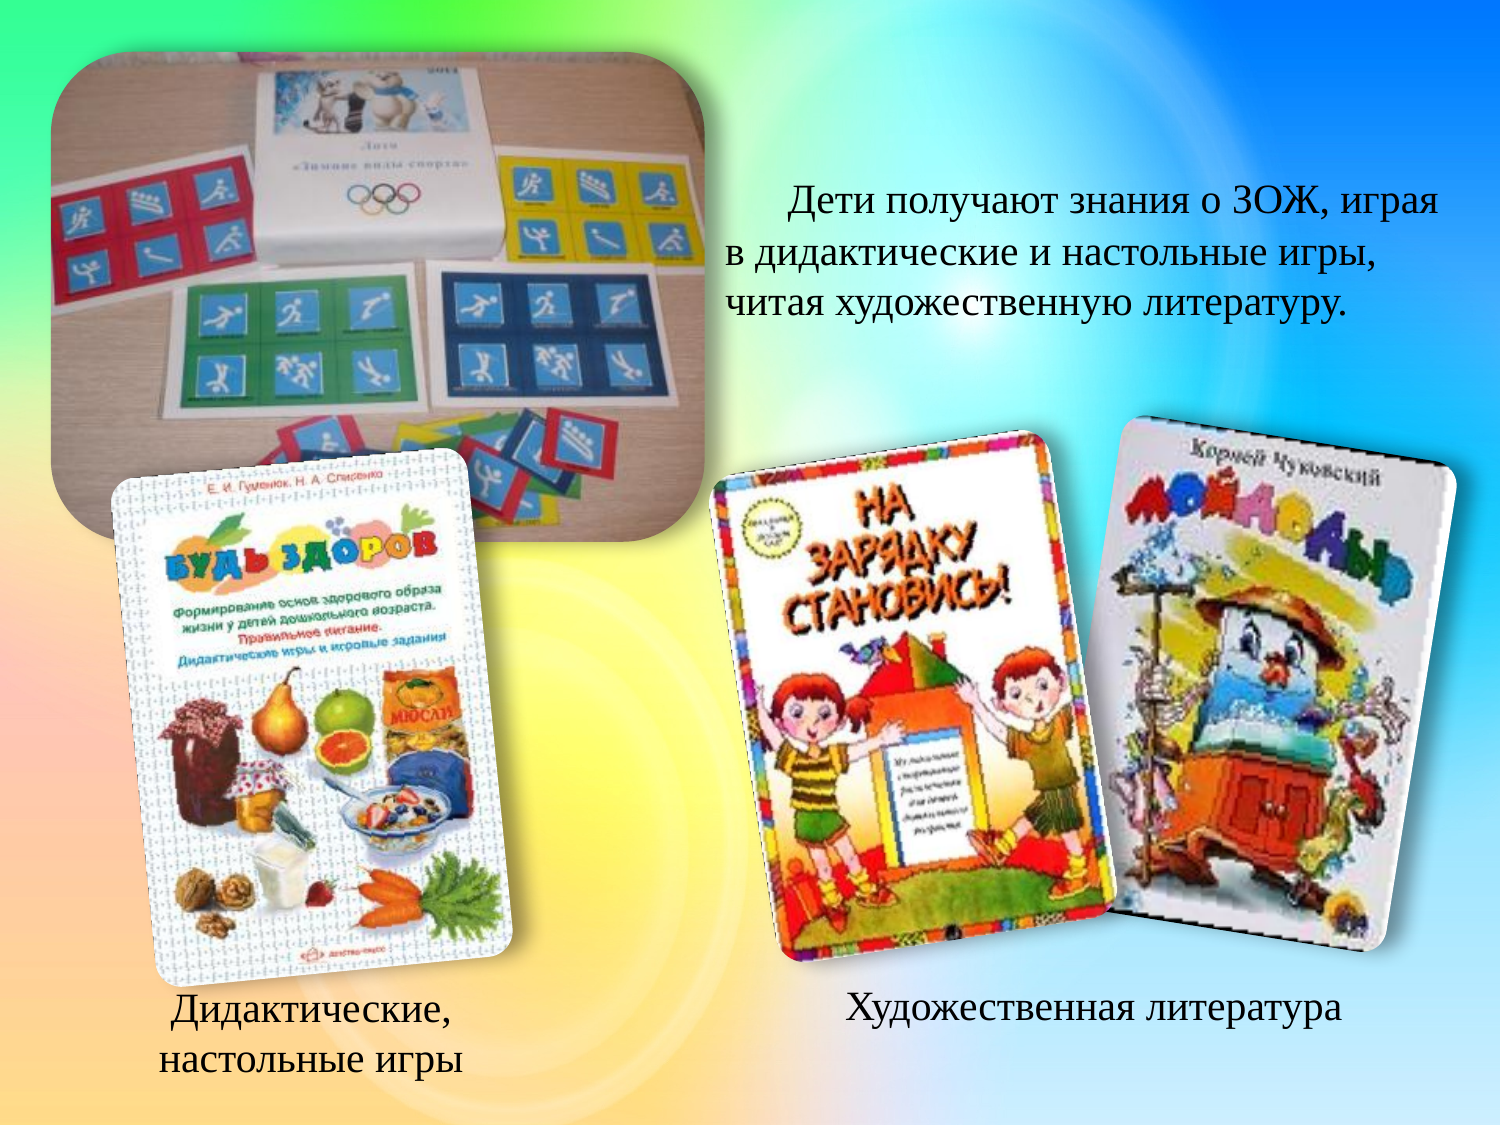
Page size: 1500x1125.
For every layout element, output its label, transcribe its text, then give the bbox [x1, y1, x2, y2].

text_box Дети получают знания о ЗОЖ, играя в дидактические и настольные игры, читая художественную литературу. [710, 156, 1476, 331]
text_box Дидактические, настольные игры [85, 973, 538, 1089]
picture [0, 0, 1500, 1125]
text_box Художественная литература [785, 971, 1402, 1037]
